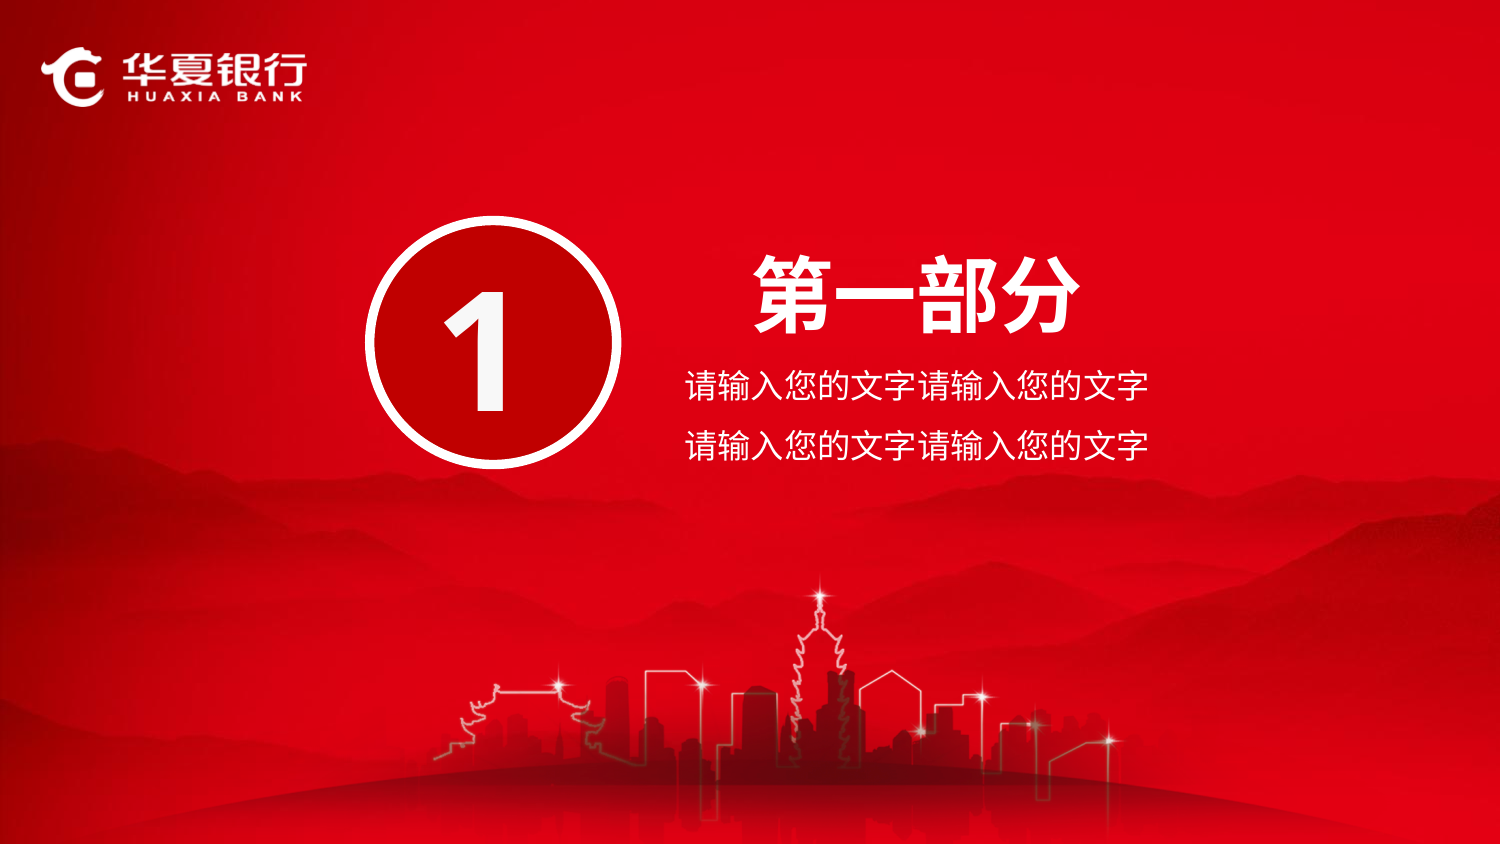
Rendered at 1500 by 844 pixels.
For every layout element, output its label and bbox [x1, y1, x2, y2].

text_box [369, 220, 617, 465]
picture [0, 0, 1500, 844]
